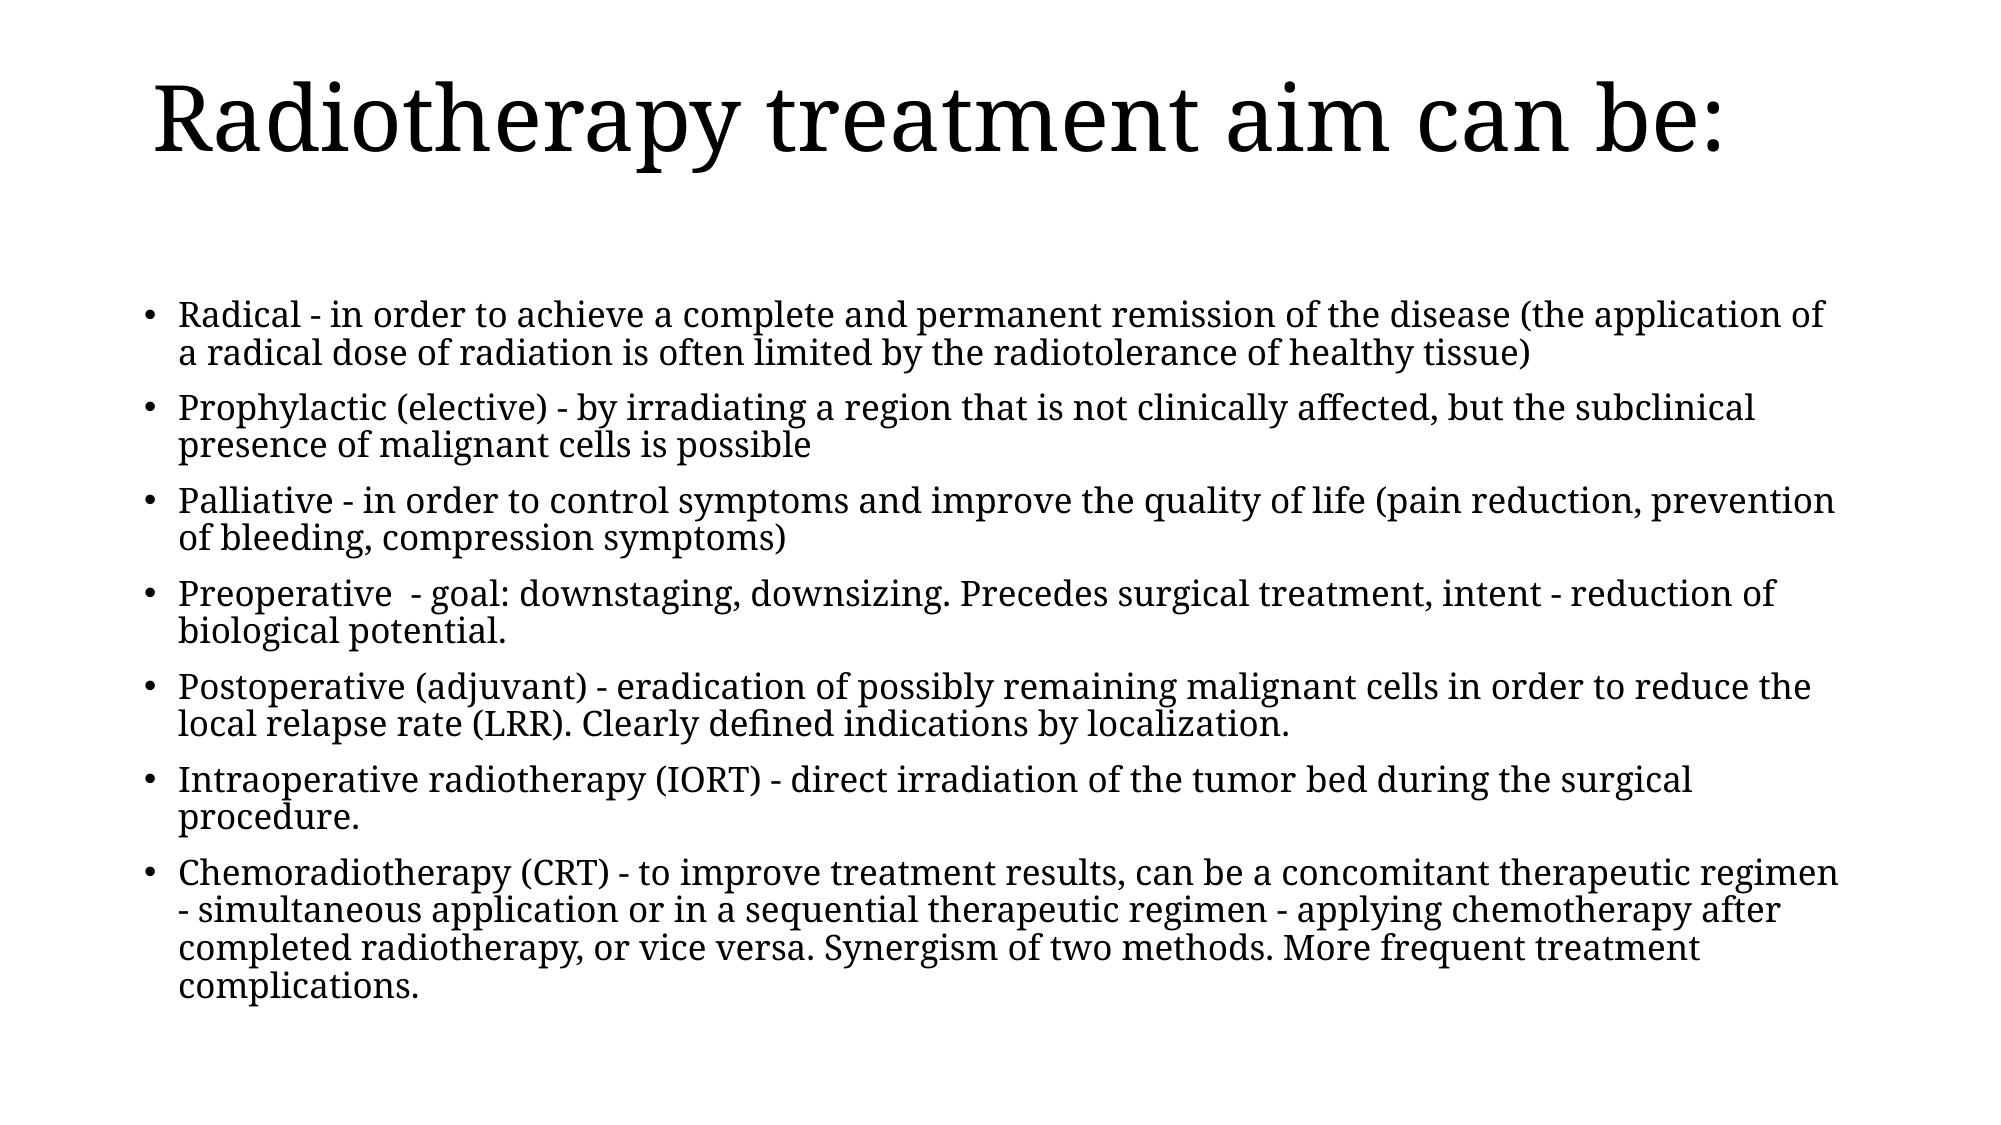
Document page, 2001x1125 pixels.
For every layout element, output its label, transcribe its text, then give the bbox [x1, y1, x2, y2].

title Radiotherapy treatment aim can be: [137, 59, 1863, 185]
list Radical - in order to achieve a complete and permanent remission of the disease (the application of a radical dose of radiation is often limited by the radiotolerance of healthy tissue) Prophylactic (elective) - by irradiating a region that is not clinically affected, but the subclinical presence of malignant cells is possible Palliative - in order to control symptoms and improve the quality of life (pain reduction, prevention of bleeding, compression symptoms) Preoperative - goal: downstaging, downsizing. Precedes surgical treatment, intent - reduction of biological potential. Postoperative (adjuvant) - eradication of possibly remaining malignant cells in order to reduce the local relapse rate (LRR). Clearly defined indications by localization. Intraoperative radiotherapy (IORT) - direct irradiation of the tumor bed during the surgical procedure. Chemoradiotherapy (CRT) - to improve treatment results, can be a concomitant therapeutic regimen - simultaneous application or in a sequential therapeutic regimen - applying chemotherapy after completed radiotherapy, or vice versa. Synergism of two methods. More frequent treatment complications. [129, 289, 1863, 1014]
